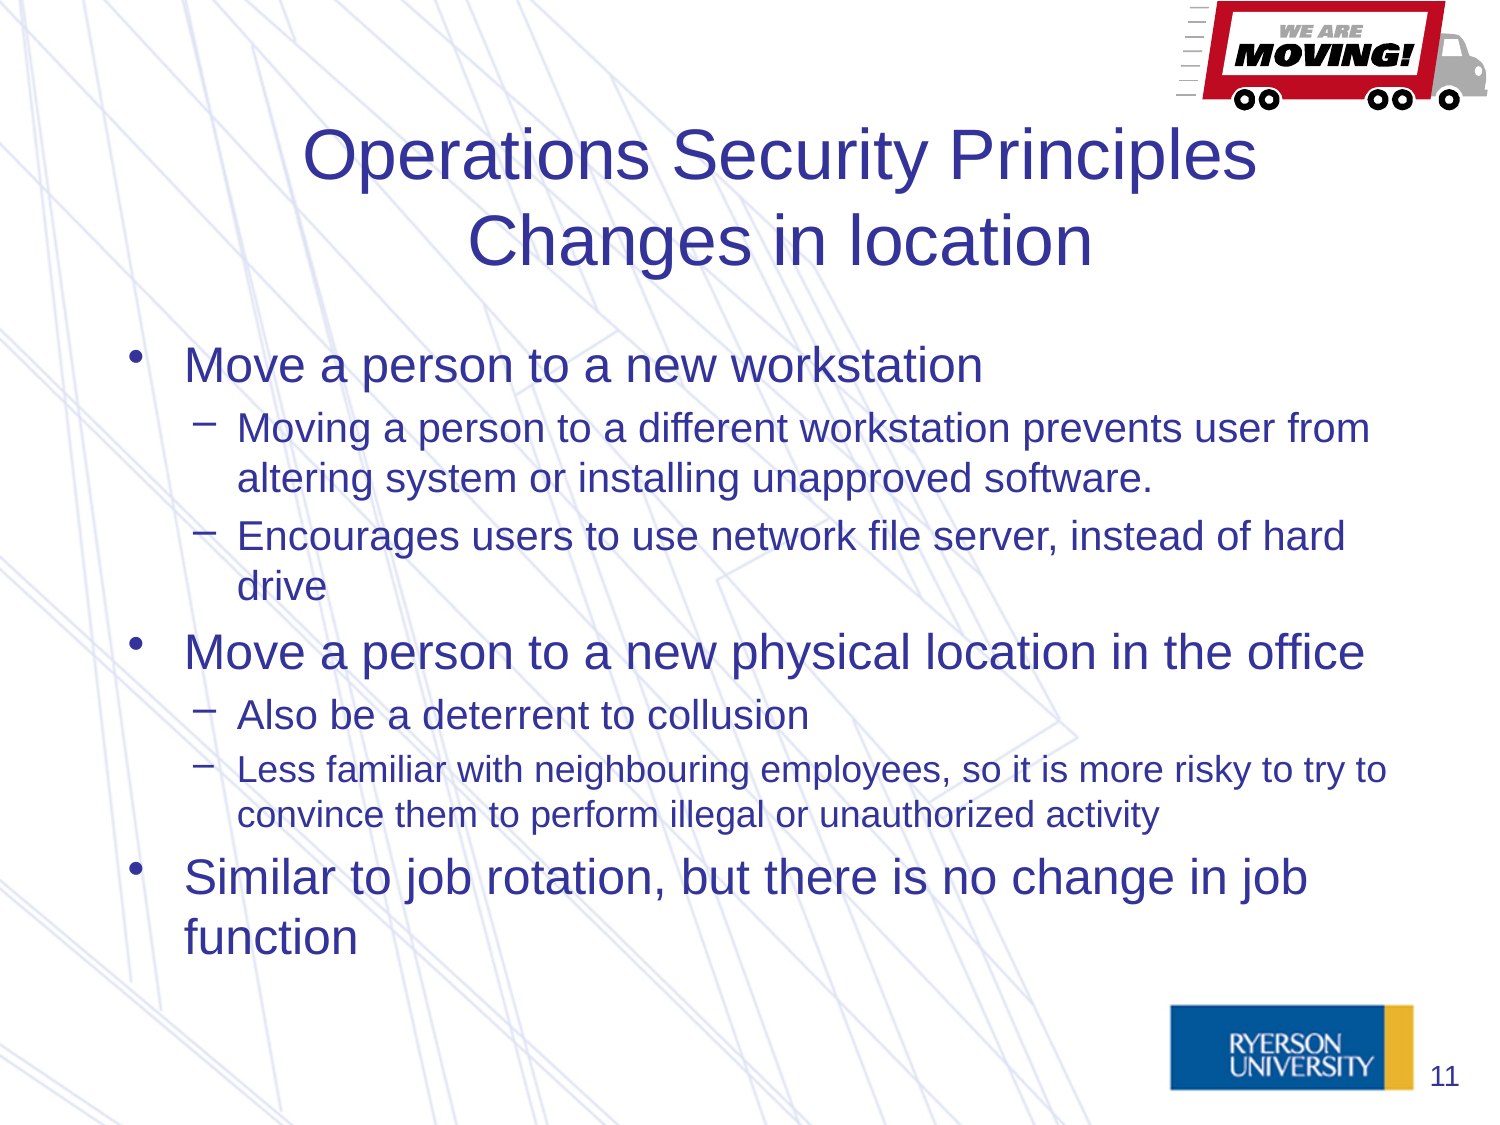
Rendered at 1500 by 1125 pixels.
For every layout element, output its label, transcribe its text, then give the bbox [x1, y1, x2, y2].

list Move a person to a new workstation Moving a person to a different workstation prevents user from altering system or installing unapproved software. Encourages users to use network file server, instead of hard drive Move a person to a new physical location in the office Also be a deterrent to collusion Less familiar with neighbouring employees, so it is more risky to try to convince them to perform illegal or unauthorized activity Similar to job rotation, but there is no change in job function [112, 324, 1451, 1001]
slide_number 11 [1399, 1049, 1476, 1113]
picture [0, 0, 1500, 1125]
title Operations Security Principles Changes in location [112, 99, 1451, 288]
